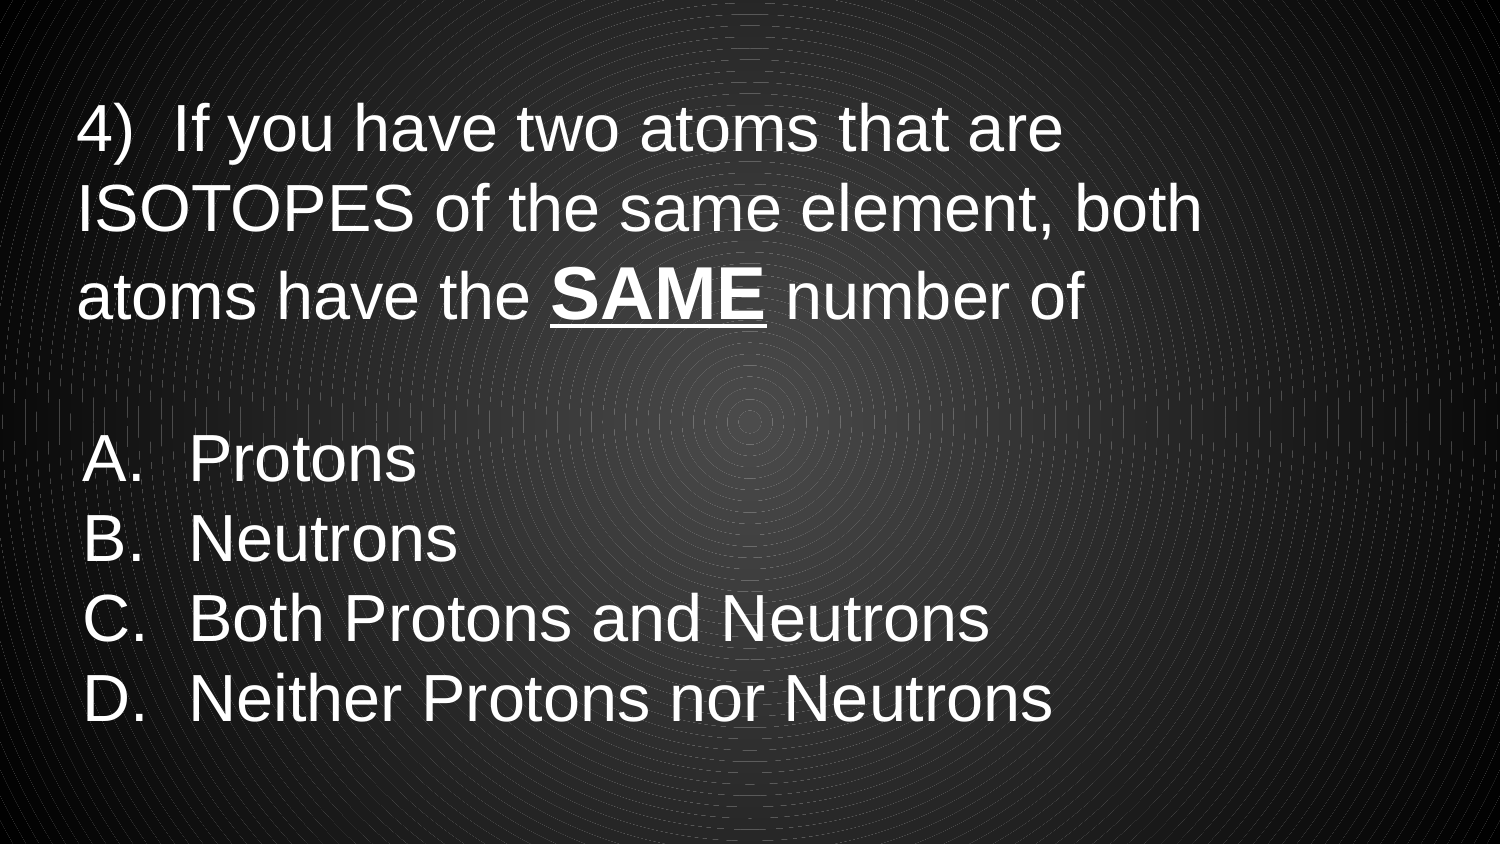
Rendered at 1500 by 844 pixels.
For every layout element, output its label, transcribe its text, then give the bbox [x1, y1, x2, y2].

list 4) If you have two atoms that are ISOTOPES of the same element, both atoms have the SAME number of Protons Neutrons Both Protons and Neutrons Neither Protons nor Neutrons [61, 69, 1408, 789]
